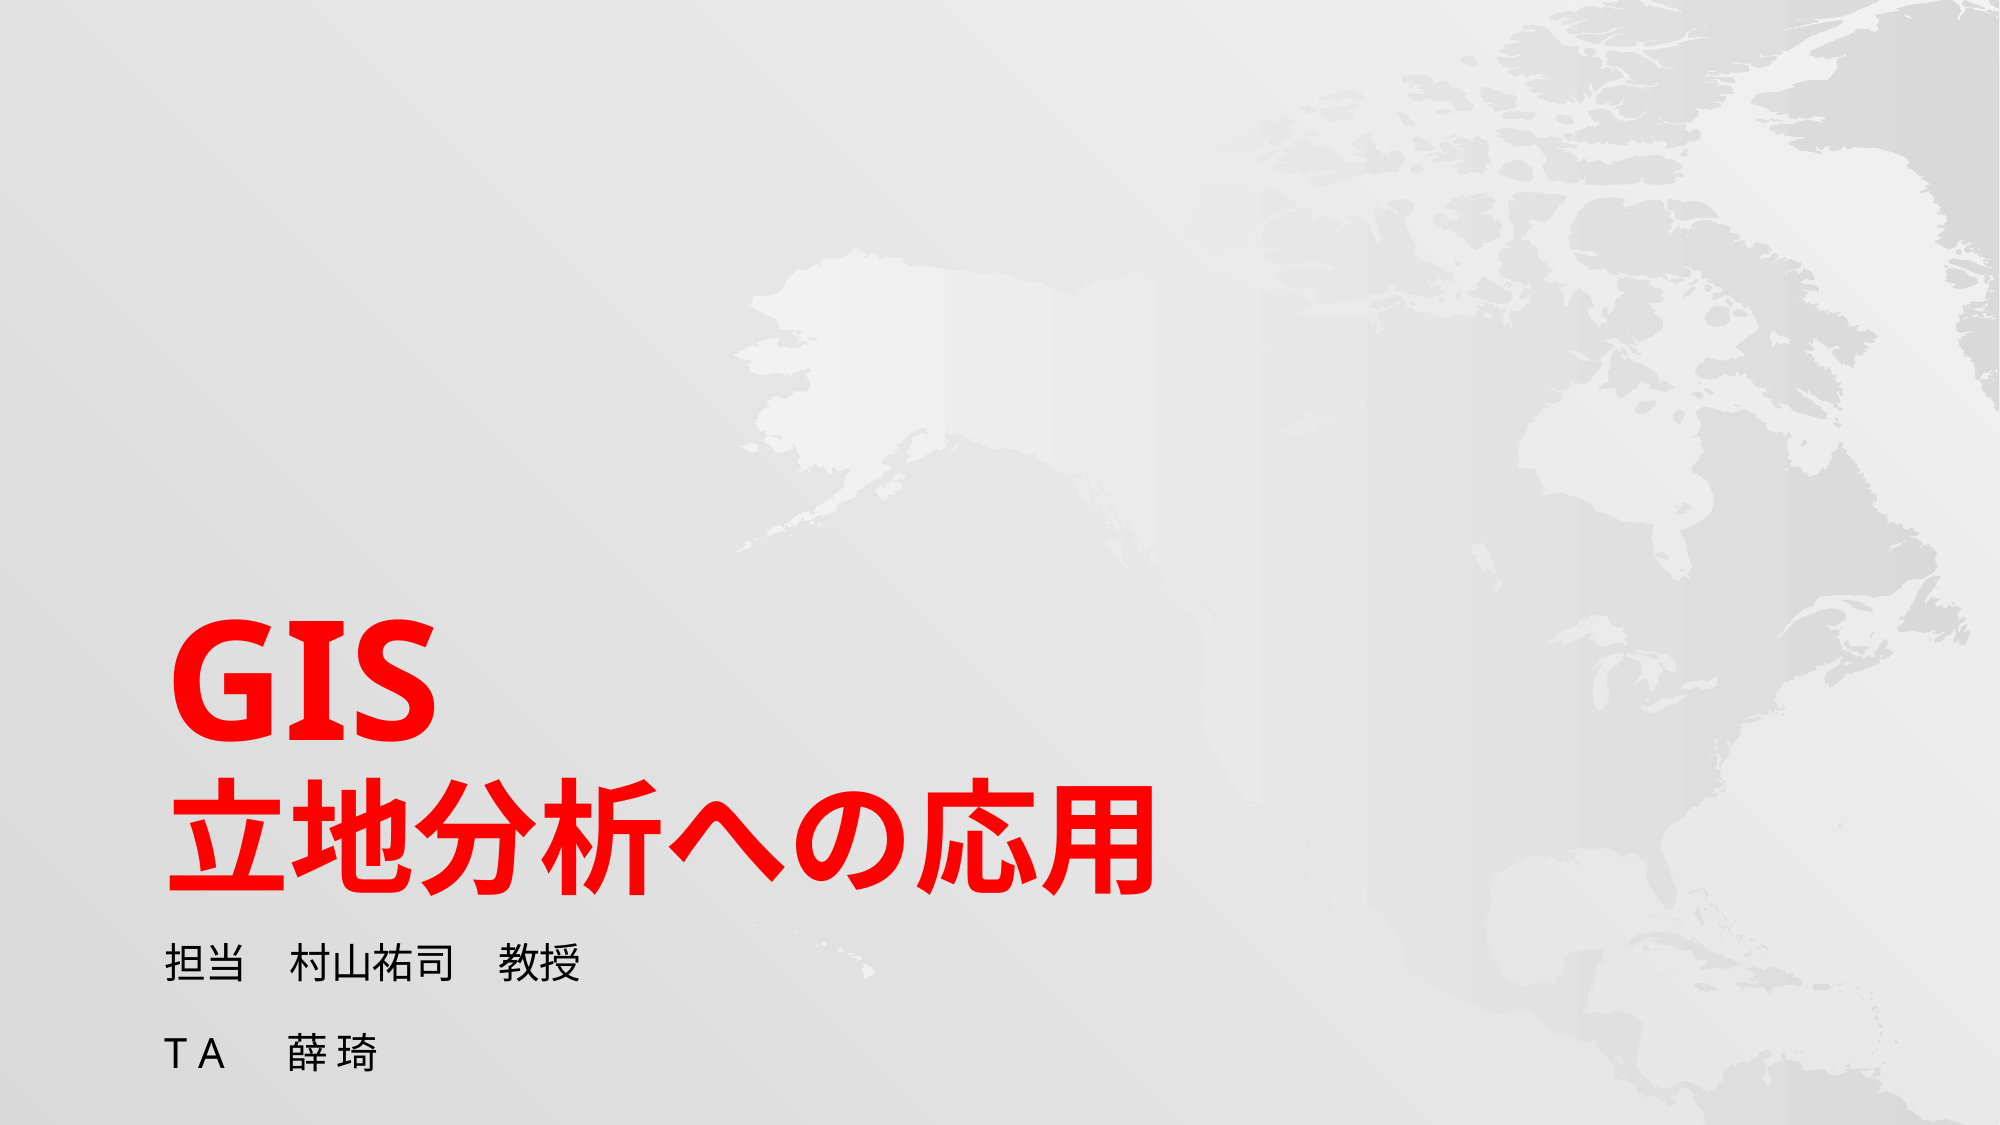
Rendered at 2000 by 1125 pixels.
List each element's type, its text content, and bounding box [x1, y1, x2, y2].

title GIS 立地分析への応用 [149, 418, 1750, 919]
subtitle 担当 村山祐司 教授 T A 薛 琦 [149, 934, 1437, 1123]
